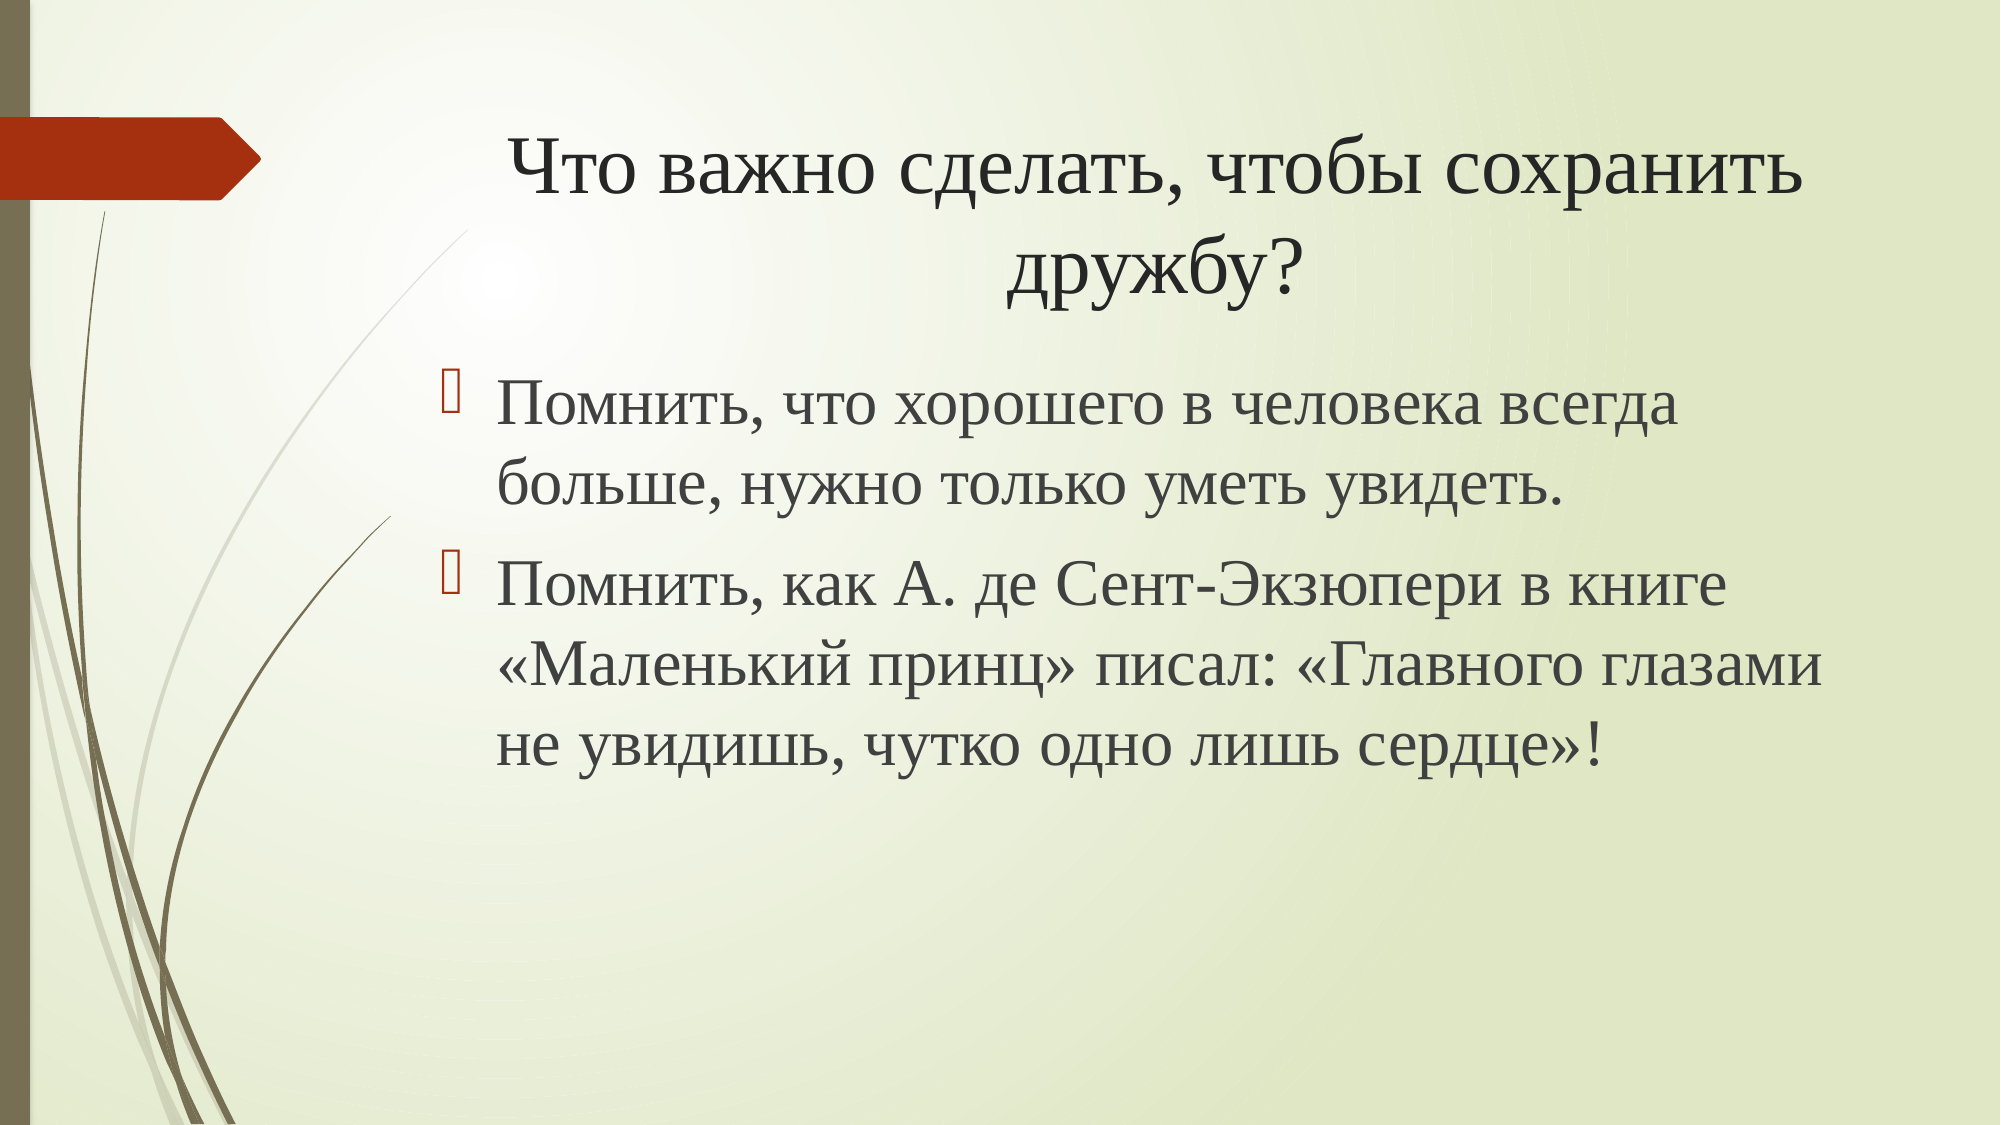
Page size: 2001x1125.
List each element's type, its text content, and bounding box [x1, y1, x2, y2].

list Помнить, что хорошего в человека всегда больше, нужно только уметь увидеть. Помнить, как А. де Сент-Экзюпери в книге «Маленький принц» писал: «Главного глазами не увидишь, чутко одно лишь сердце»! [424, 350, 1888, 970]
title Что важно сделать, чтобы сохранить дружбу? [425, 102, 1888, 313]
